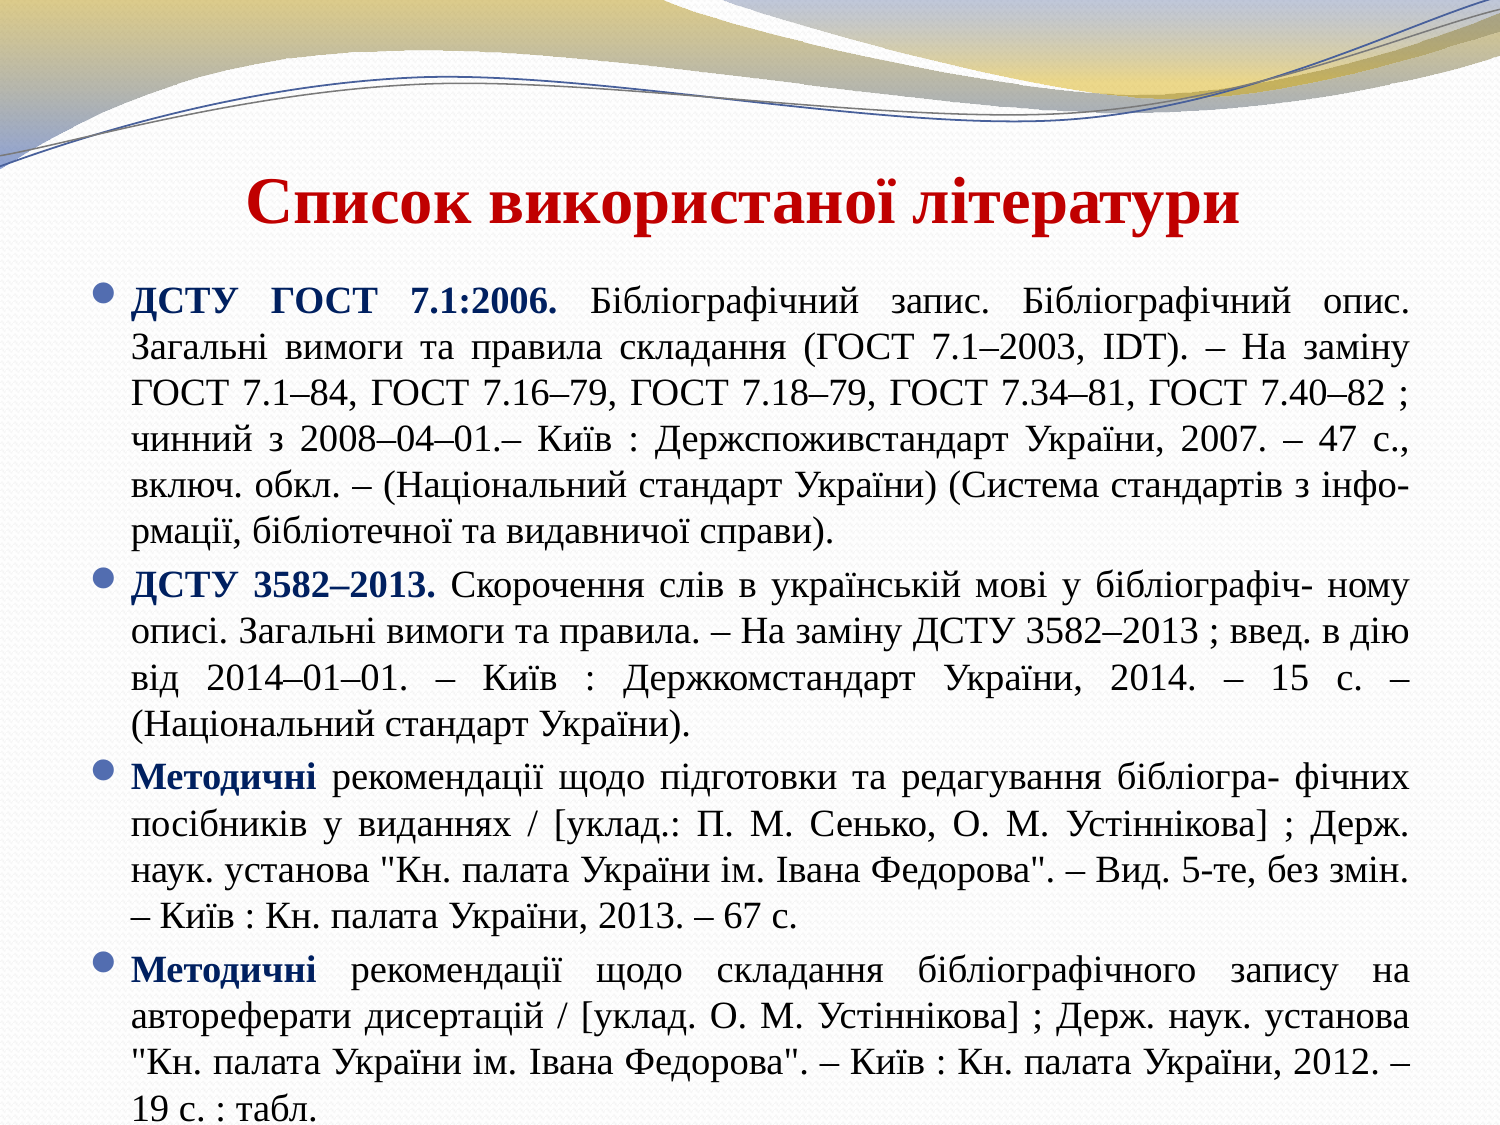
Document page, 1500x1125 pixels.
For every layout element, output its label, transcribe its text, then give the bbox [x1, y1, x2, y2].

list ДСТУ ГОСТ 7.1:2006. Бібліографічний запис. Бібліографічний опис. Загальні вимоги та правила складання (ГОСТ 7.1–2003, IDT). – На заміну ГОСТ 7.1–84, ГОСТ 7.16–79, ГОСТ 7.18–79, ГОСТ 7.34–81, ГОСТ 7.40–82 ; чинний з 2008–04–01.– Київ : Держспоживстандарт України, 2007. – 47 с., включ. обкл. – (Національний стандарт України) (Система стандартів з інфо- рмації, бібліотечної та видавничої справи). ДСТУ 3582–2013. Скорочення слів в українській мові у бібліографіч- ному описі. Загальні вимоги та правила. – На заміну ДСТУ 3582–2013 ; введ. в дію від 2014–01–01. – Київ : Держкомстандарт України, 2014. – 15 с. – (Національний стандарт України). Методичні рекомендації щодо підготовки та редагування бібліогра- фічних посібників у виданнях / [уклад.: П. М. Сенько, О. М. Устіннікова] ; Держ. наук. установа "Кн. палата України ім. Івана Федорова". – Вид. 5-те, без змін. – Київ : Кн. палата України, 2013. – 67 с. Методичні рекомендації щодо складання бібліографічного запису на автореферати дисертацій / [уклад. О. М. Устіннікова] ; Держ. наук. установа "Кн. палата України ім. Івана Федорова". – Київ : Кн. палата України, 2012. – 19 с. : табл. [75, 267, 1425, 1125]
text_box Список використаної літератури [230, 148, 1270, 244]
